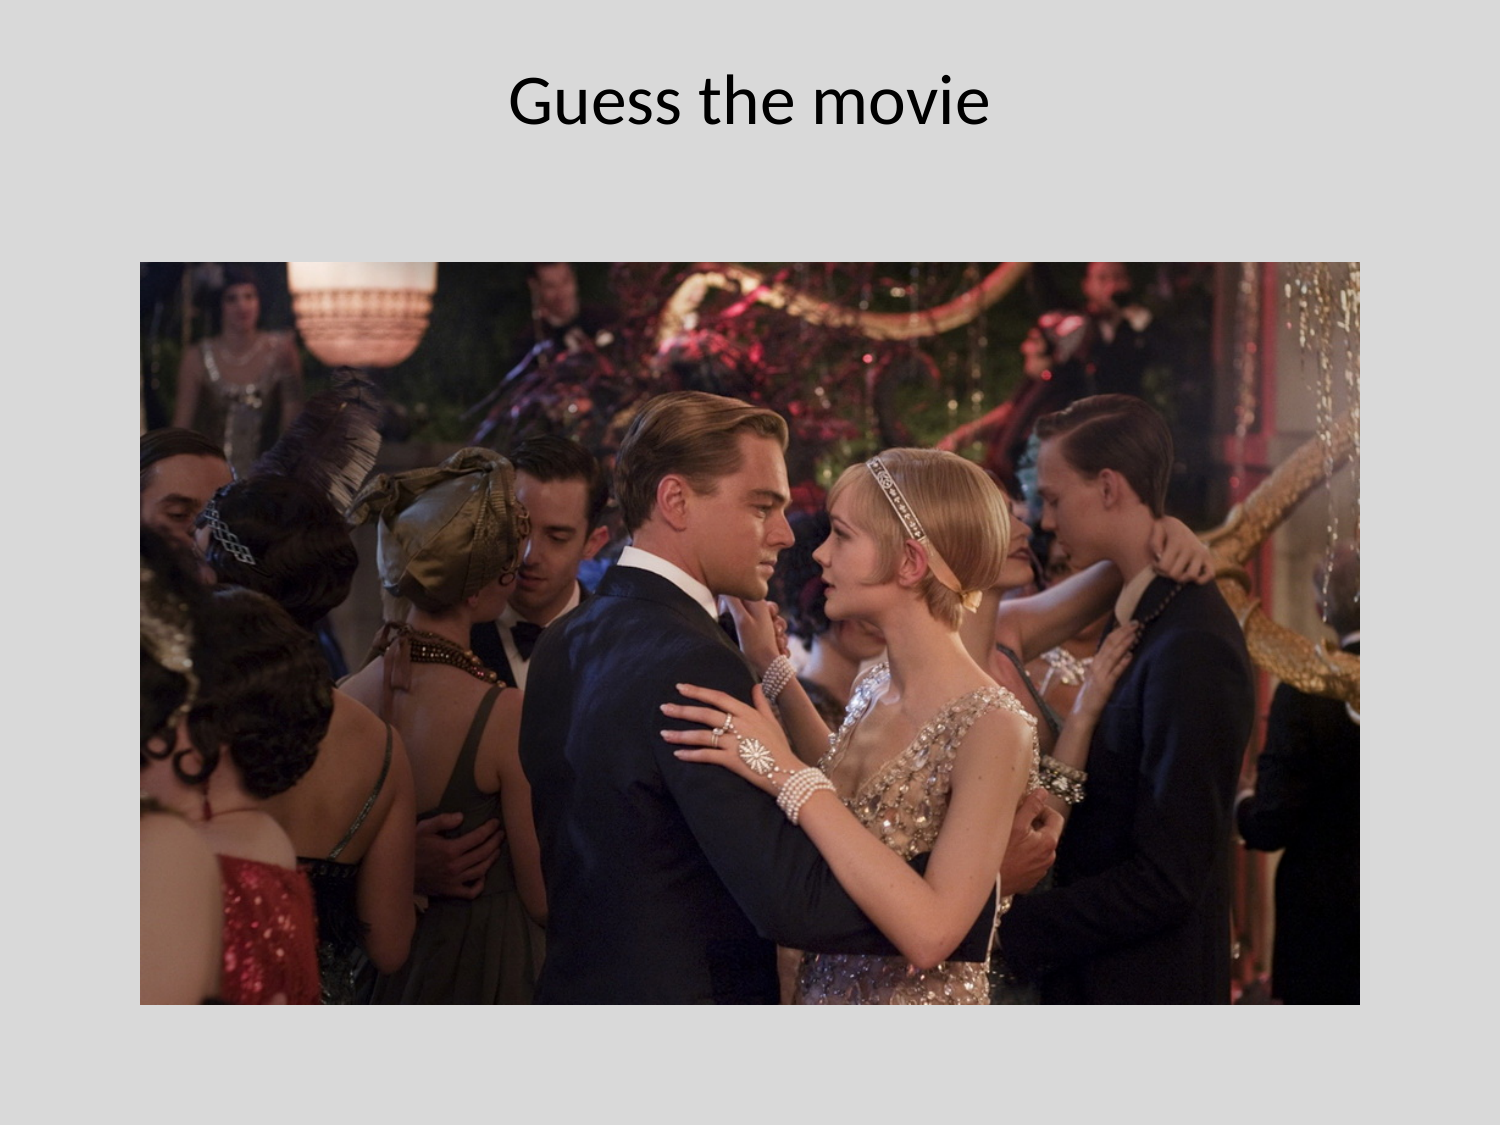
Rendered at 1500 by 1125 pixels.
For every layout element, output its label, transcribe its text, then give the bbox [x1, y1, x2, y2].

picture [140, 262, 1360, 1006]
title Guess the movie [75, 45, 1425, 233]
